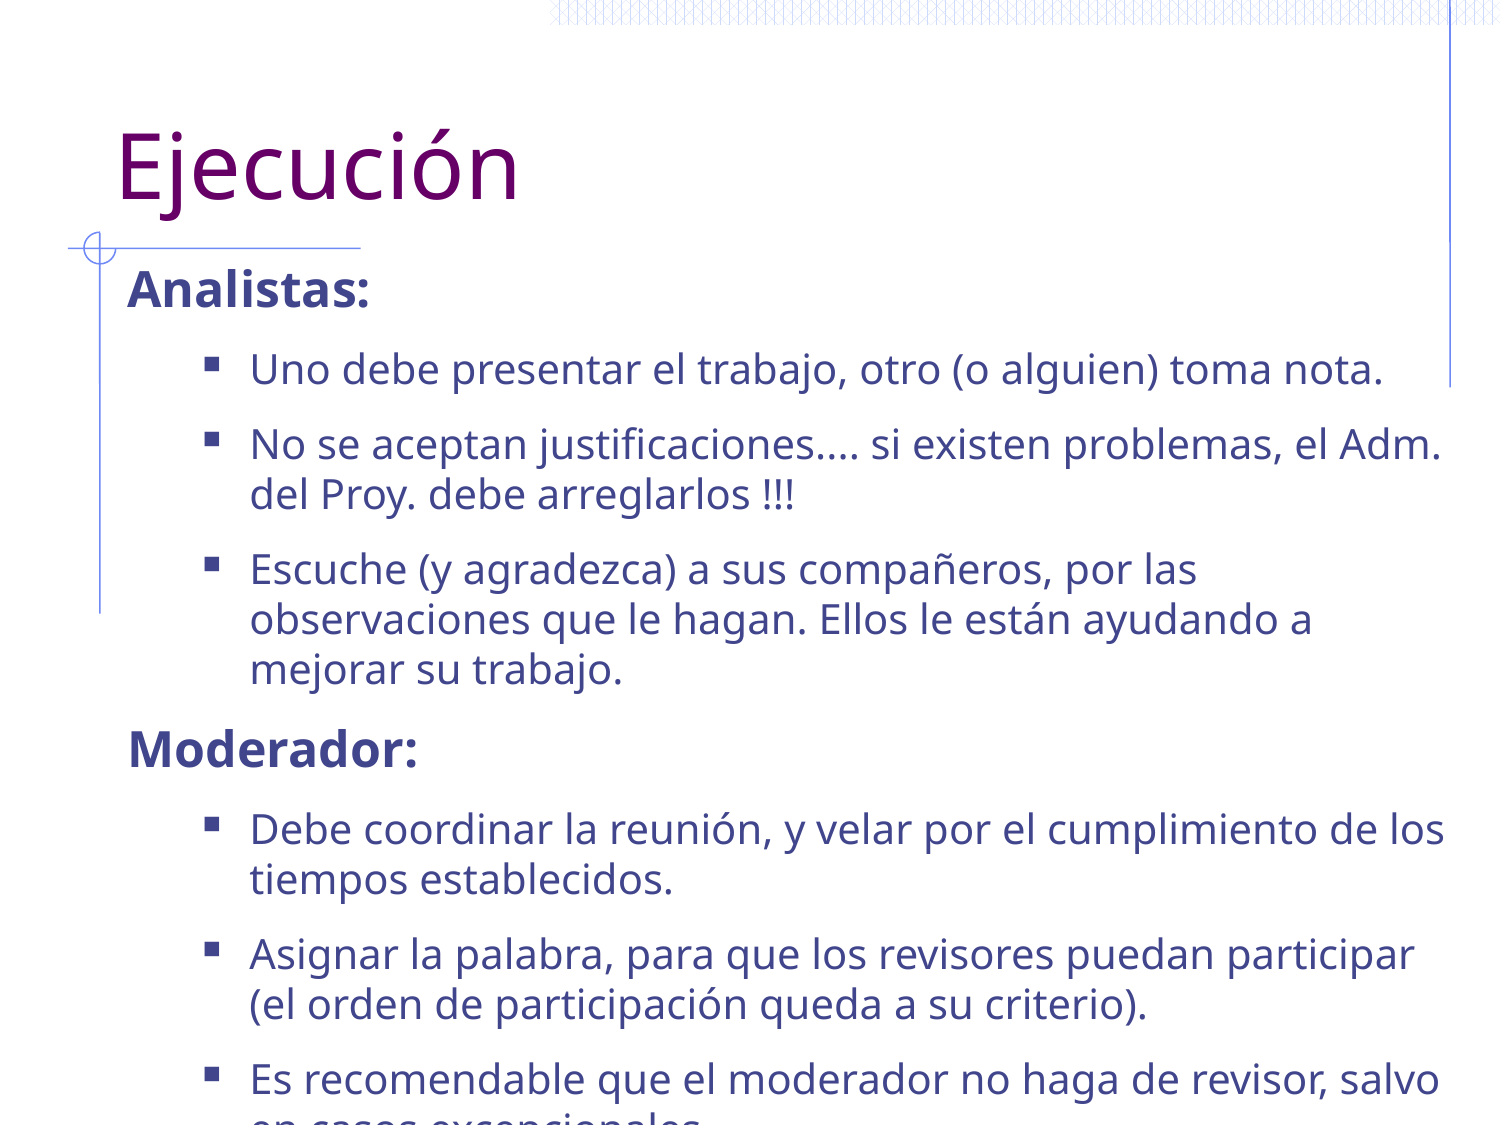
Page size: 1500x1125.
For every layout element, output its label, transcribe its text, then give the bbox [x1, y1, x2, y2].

list Analistas: Uno debe presentar el trabajo, otro (o alguien) toma nota. No se aceptan justificaciones.... si existen problemas, el Adm. del Proy. debe arreglarlos !!! Escuche (y agradezca) a sus compañeros, por las observaciones que le hagan. Ellos le están ayudando a mejorar su trabajo. Moderador: Debe coordinar la reunión, y velar por el cumplimiento de los tiempos establecidos. Asignar la palabra, para que los revisores puedan participar (el orden de participación queda a su criterio). Es recomendable que el moderador no haga de revisor, salvo en casos excepcionales. [112, 249, 1463, 1125]
title Ejecución [99, 37, 1376, 226]
